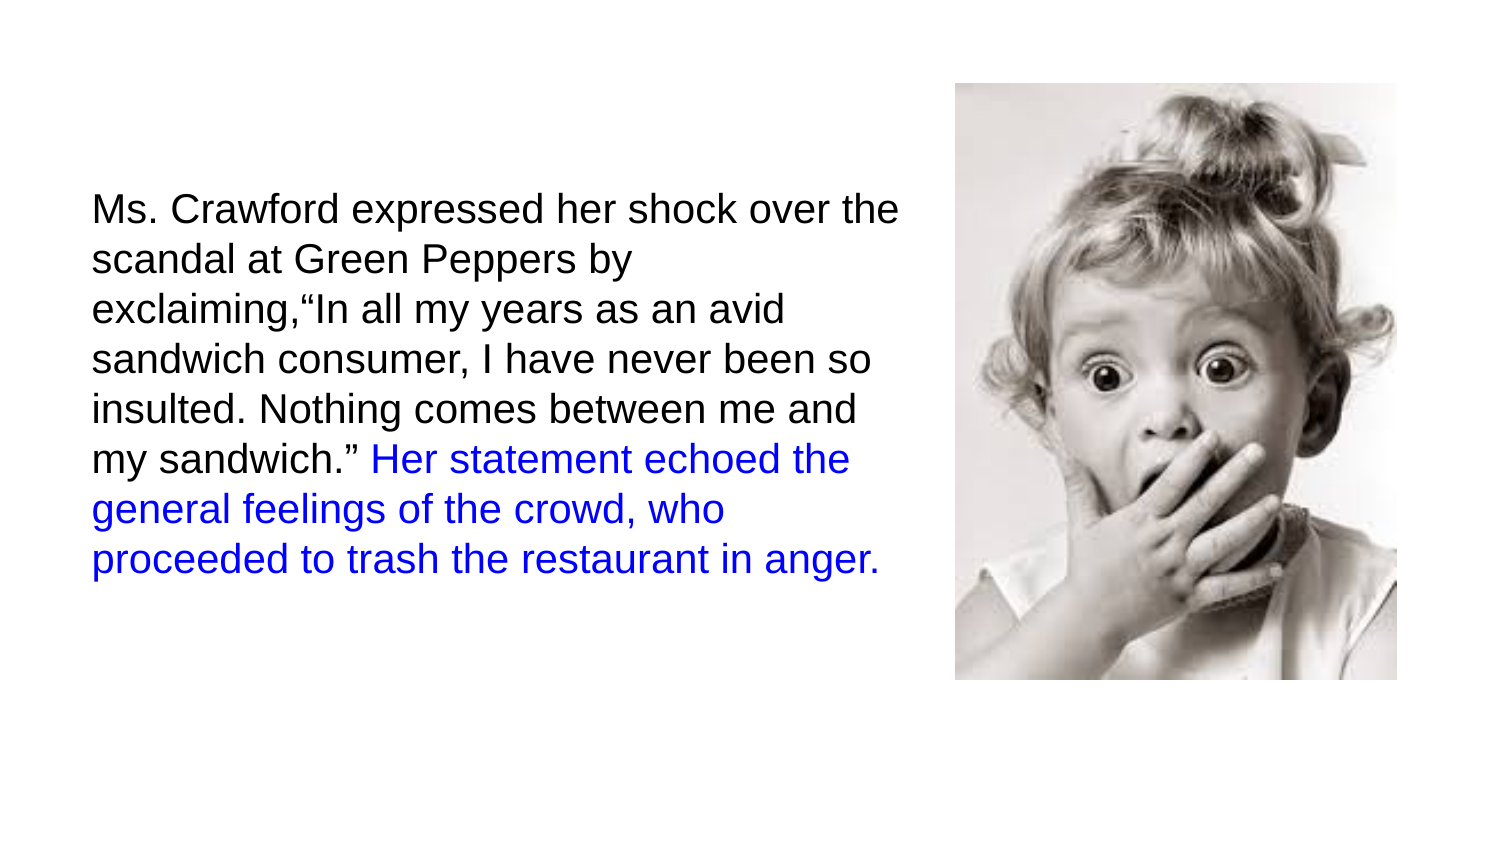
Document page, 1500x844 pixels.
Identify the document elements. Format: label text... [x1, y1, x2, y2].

text_box Ms. Crawford expressed her shock over the scandal at Green Peppers by exclaiming,“In all my years as an avid sandwich consumer, I have never been so insulted. Nothing comes between me and my sandwich.” Her statement echoed the general feelings of the crowd, who proceeded to trash the restaurant in anger. [76, 166, 917, 597]
picture [955, 83, 1397, 680]
